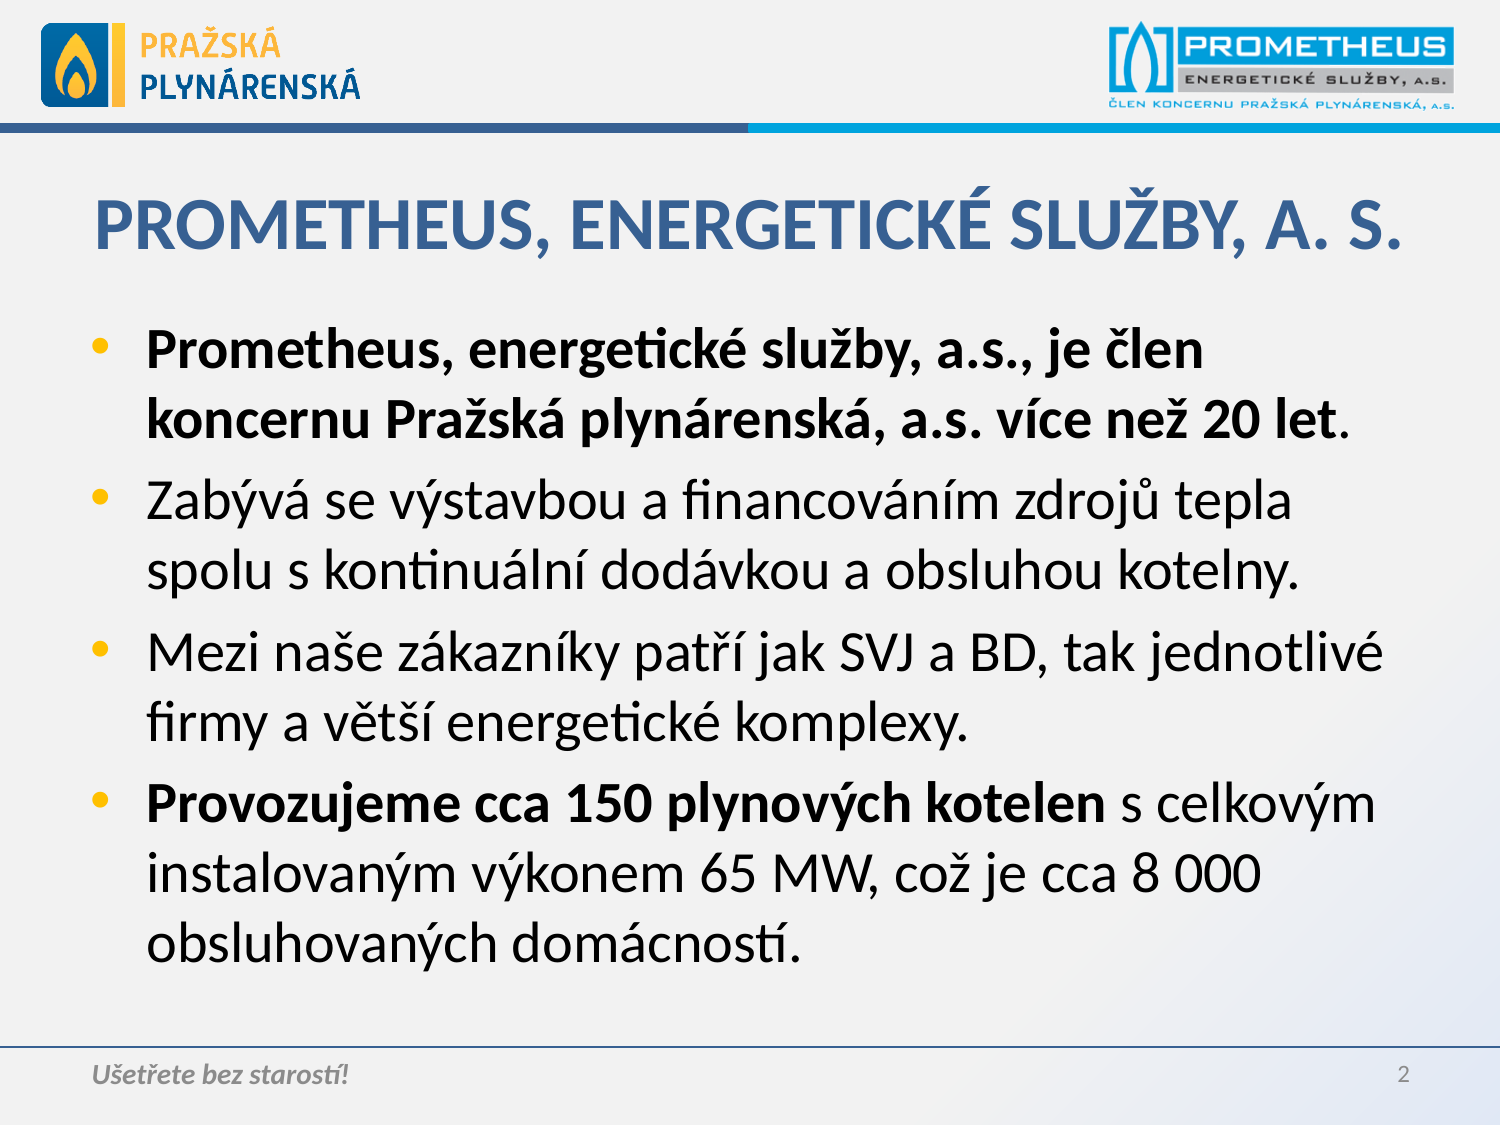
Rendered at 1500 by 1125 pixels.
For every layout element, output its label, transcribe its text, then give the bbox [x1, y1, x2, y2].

footer Ušetřete bez starostí! [76, 1042, 552, 1103]
title PROMETHEUS, ENERGETICKÉ SLUŽBY, a. s. [41, 125, 1459, 313]
picture [1104, 18, 1459, 112]
list Prometheus, energetické služby, a.s., je člen koncernu Pražská plynárenská, a.s. více než 20 let. Zabývá se výstavbou a financováním zdrojů tepla spolu s kontinuální dodávkou a obsluhou kotelny. Mezi naše zákazníky patří jak SVJ a BD, tak jednotlivé firmy a větší energetické komplexy. Provozujeme cca 150 plynových kotelen s celkovým instalovaným výkonem 65 MW, což je cca 8 000 obsluhovaných domácností. [75, 313, 1436, 1022]
slide_number 2 [1074, 1042, 1425, 1103]
picture [41, 23, 360, 107]
